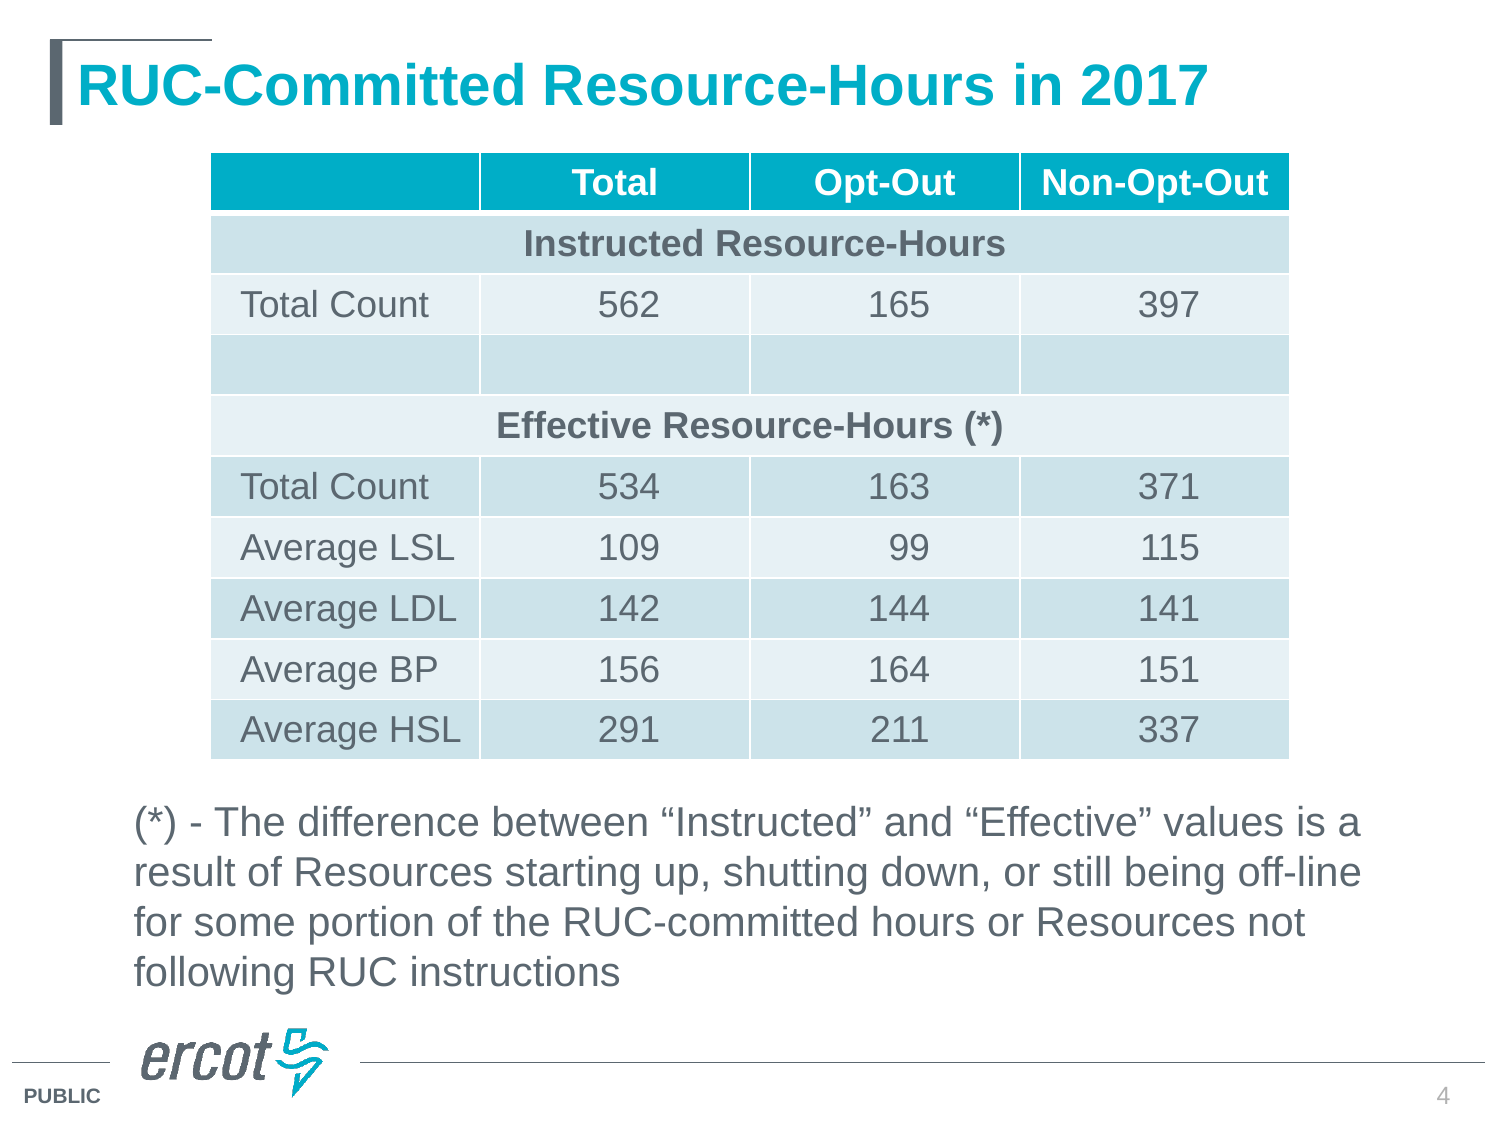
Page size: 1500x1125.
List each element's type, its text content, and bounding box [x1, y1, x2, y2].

table_cell 534 [481, 457, 749, 516]
table_cell [481, 335, 749, 394]
table_cell 141 [1021, 579, 1289, 638]
table_cell Average LSL [211, 518, 479, 577]
table_cell 151 [1021, 640, 1289, 699]
table_cell 156 [481, 640, 749, 699]
table_cell 109 [481, 518, 749, 577]
table_header [211, 153, 479, 210]
table_cell 142 [481, 579, 749, 638]
table_cell 337 [1021, 700, 1289, 759]
table_cell 562 [481, 275, 749, 334]
text_box (*) - The difference between “Instructed” and “Effective” values is a result of Resources starting up, shutting down, or still being off-line for some portion of the RUC-committed hours or Resources not following RUC instructions [118, 787, 1382, 1003]
title RUC-Committed Resource-Hours in 2017 [62, 39, 1450, 125]
table_cell 115 [1021, 518, 1289, 577]
table_cell 165 [751, 275, 1019, 334]
table_cell Average LDL [211, 579, 479, 638]
table_cell 164 [751, 640, 1019, 699]
table_cell 371 [1021, 457, 1289, 516]
table_cell Average HSL [211, 700, 479, 759]
table_header Non-Opt-Out [1021, 153, 1289, 210]
table_cell 163 [751, 457, 1019, 516]
table_cell 291 [481, 700, 749, 759]
table_header Total [481, 153, 749, 210]
table_cell Total Count [211, 457, 479, 516]
table_cell [751, 335, 1019, 394]
table_cell Instructed Resource-Hours [211, 216, 1289, 273]
table_cell 144 [751, 579, 1019, 638]
slide_number 4 [1400, 1076, 1488, 1113]
table_cell Total Count [211, 275, 479, 334]
table_cell [211, 335, 479, 394]
table_cell Average BP [211, 640, 479, 699]
table_cell Effective Resource-Hours (*) [211, 396, 1289, 455]
table_cell 397 [1021, 275, 1289, 334]
table_cell 99 [751, 518, 1019, 577]
picture [137, 1024, 332, 1100]
table_cell 211 [751, 700, 1019, 759]
table_header Opt-Out [751, 153, 1019, 210]
table_cell [1021, 335, 1289, 394]
